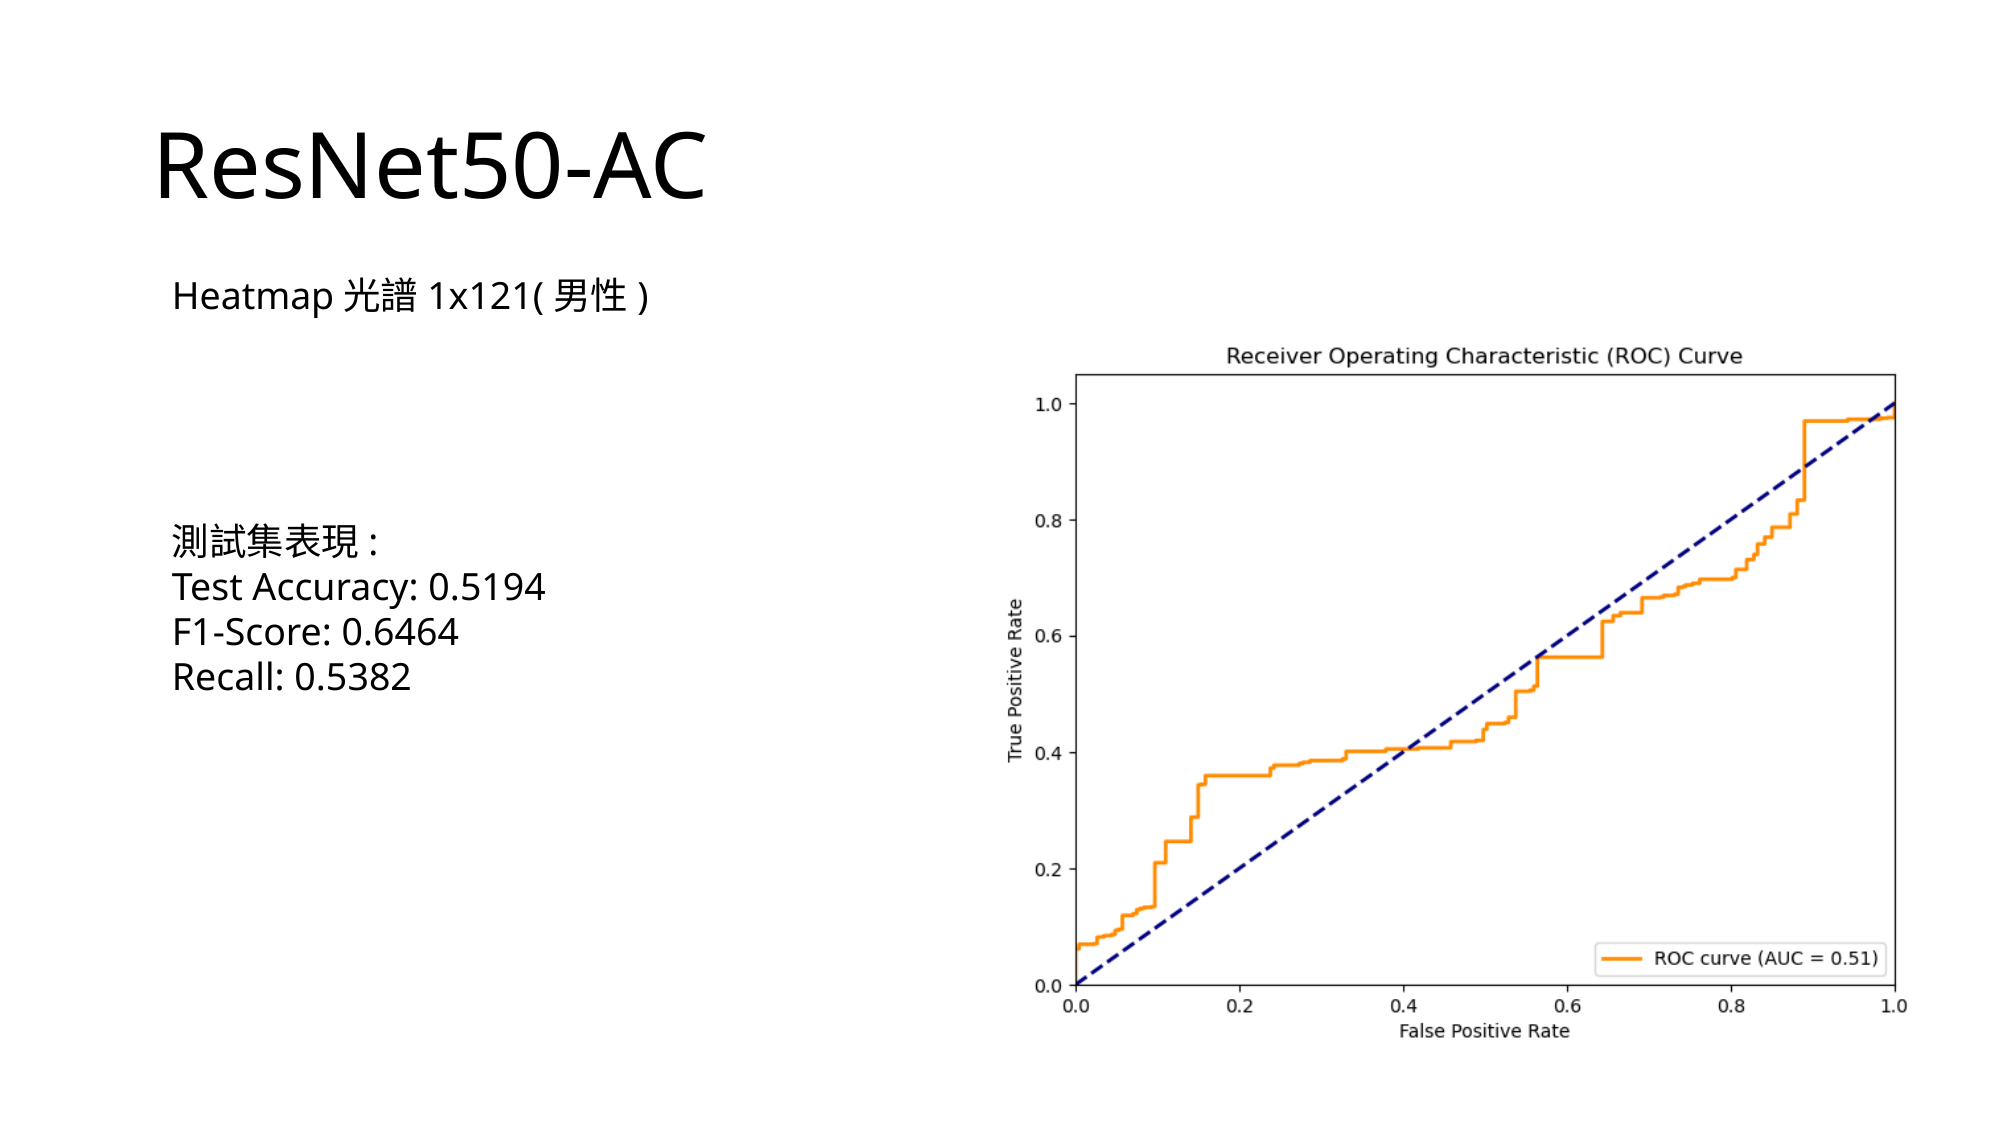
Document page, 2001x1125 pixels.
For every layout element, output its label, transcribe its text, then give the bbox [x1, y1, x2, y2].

text_box 測試集表現: Test Accuracy: 0.5194 F1-Score: 0.6464 Recall: 0.5382 [157, 510, 999, 706]
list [999, 324, 1913, 1040]
text_box Heatmap光譜1x121(男性) [157, 264, 706, 324]
title ResNet50-AC [137, 59, 1863, 278]
